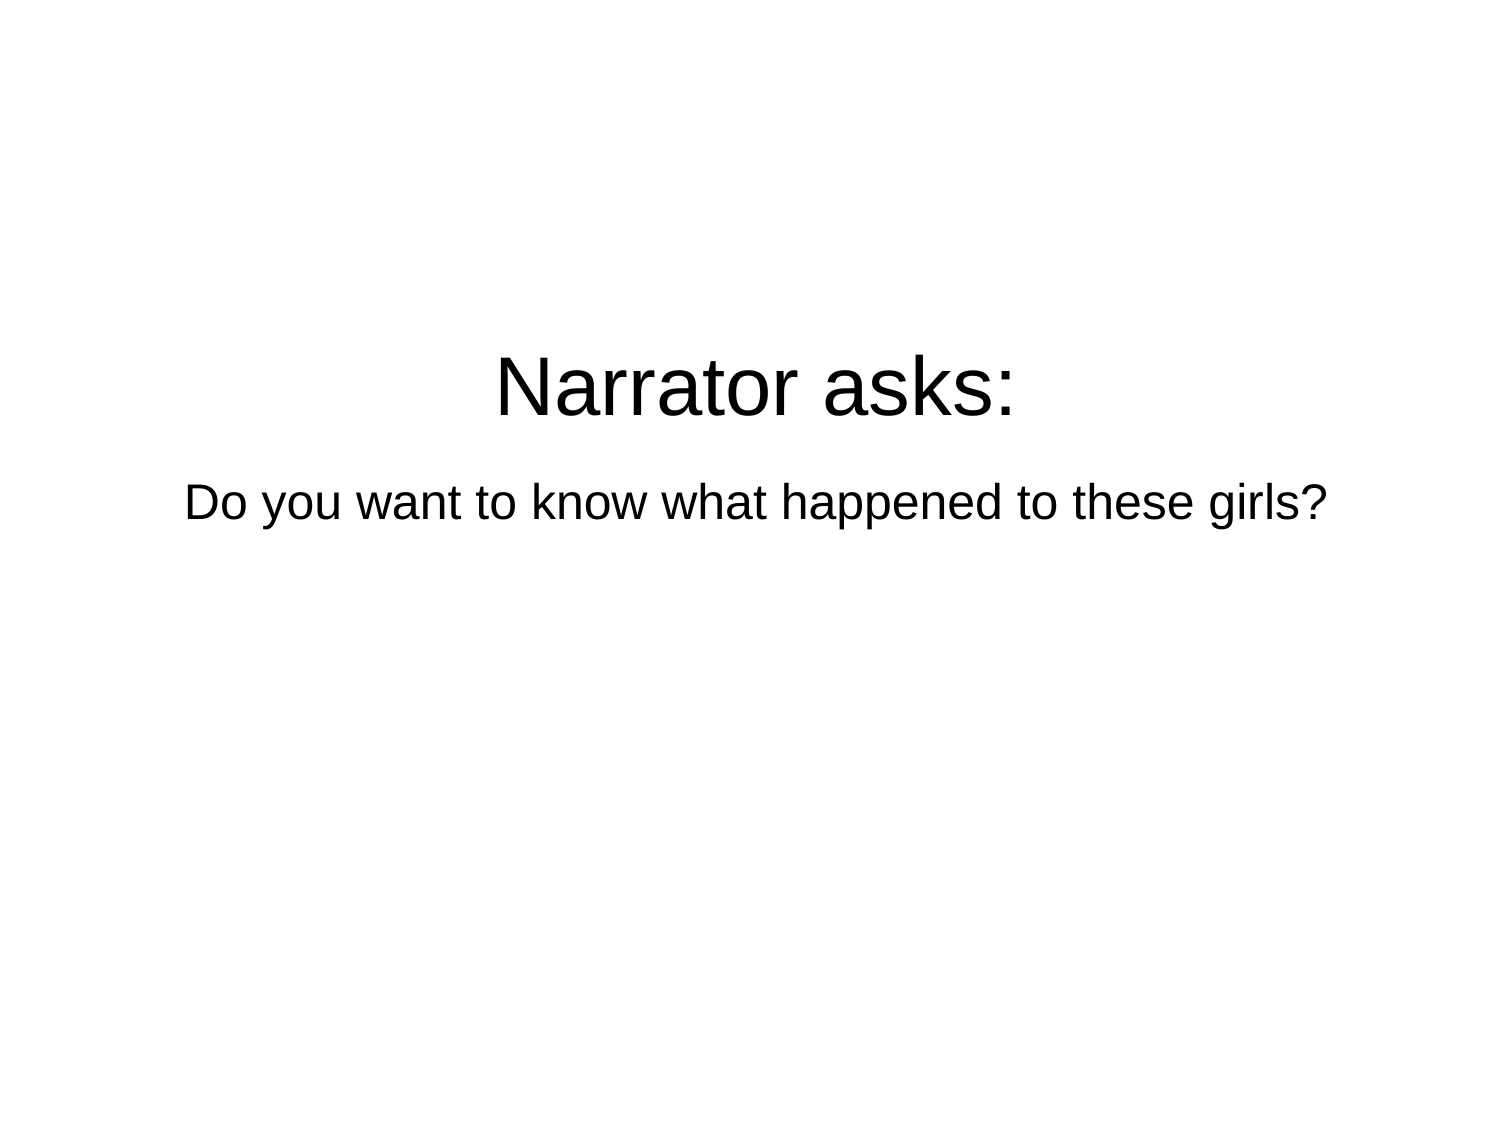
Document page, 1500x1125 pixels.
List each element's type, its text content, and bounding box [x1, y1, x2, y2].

text_box Narrator asks: Do you want to know what happened to these girls? [99, 324, 1413, 538]
